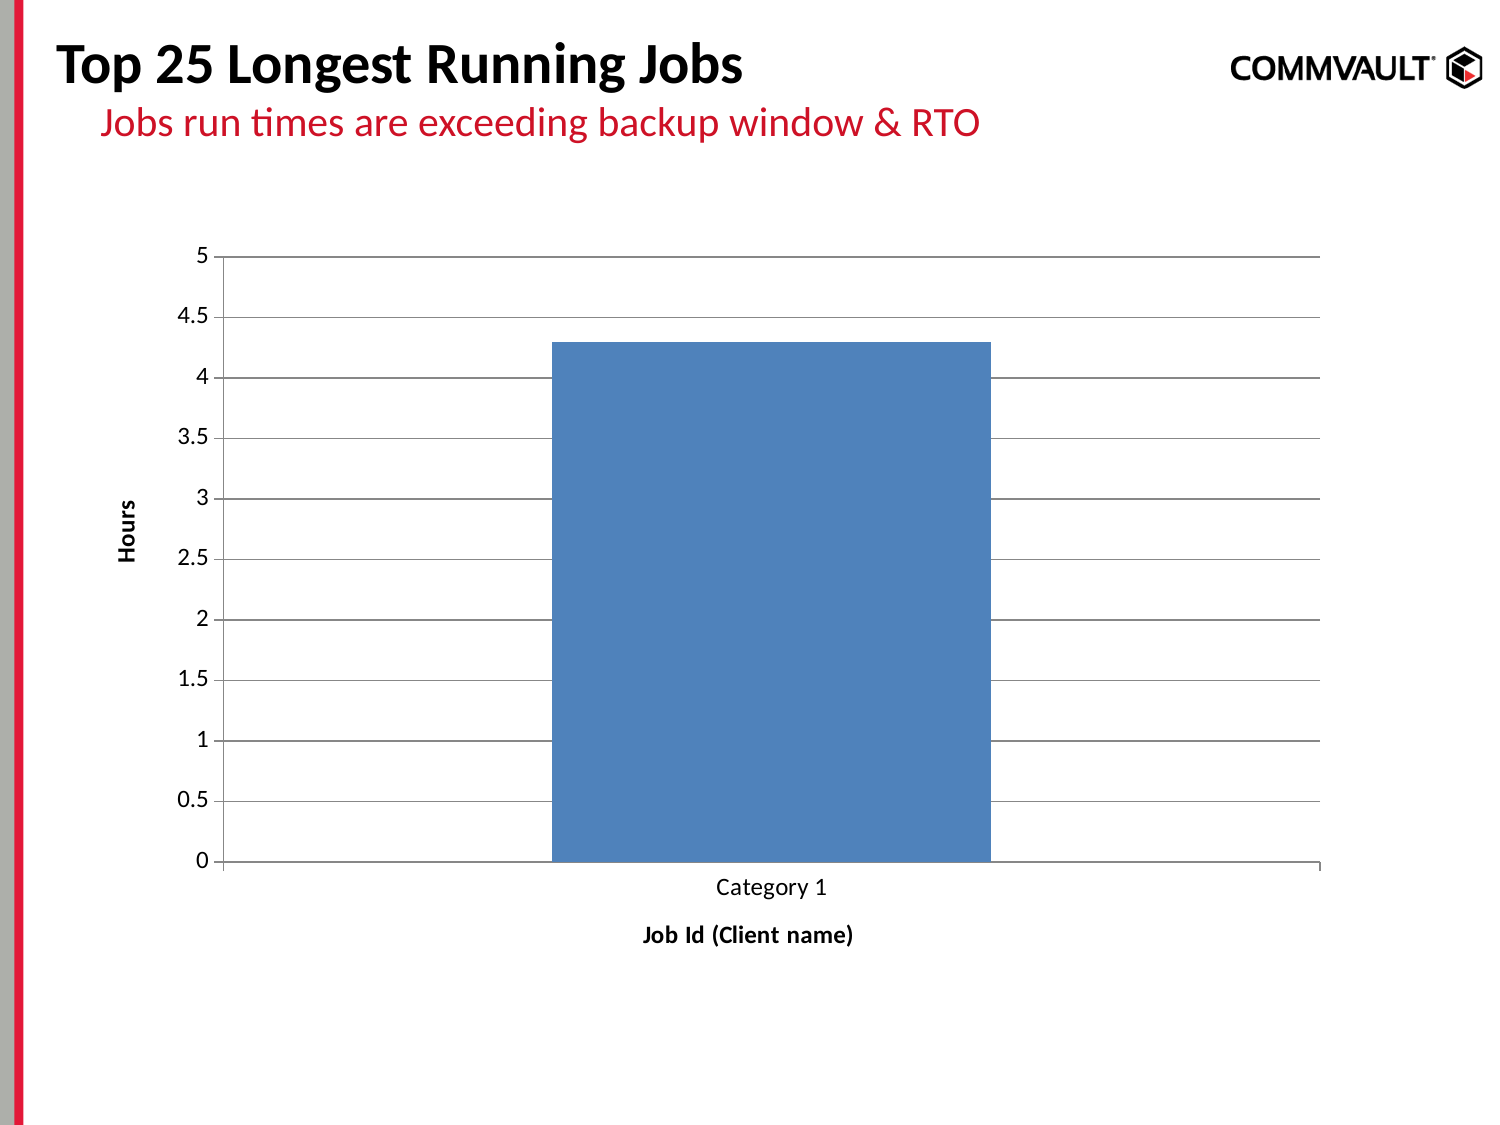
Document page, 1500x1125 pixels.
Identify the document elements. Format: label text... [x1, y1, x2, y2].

title Top 25 Longest Running Jobs [41, 30, 1232, 91]
list Jobs run times are exceeding backup window & RTO [85, 89, 1301, 150]
picture [1232, 46, 1483, 89]
chart [85, 228, 1346, 983]
